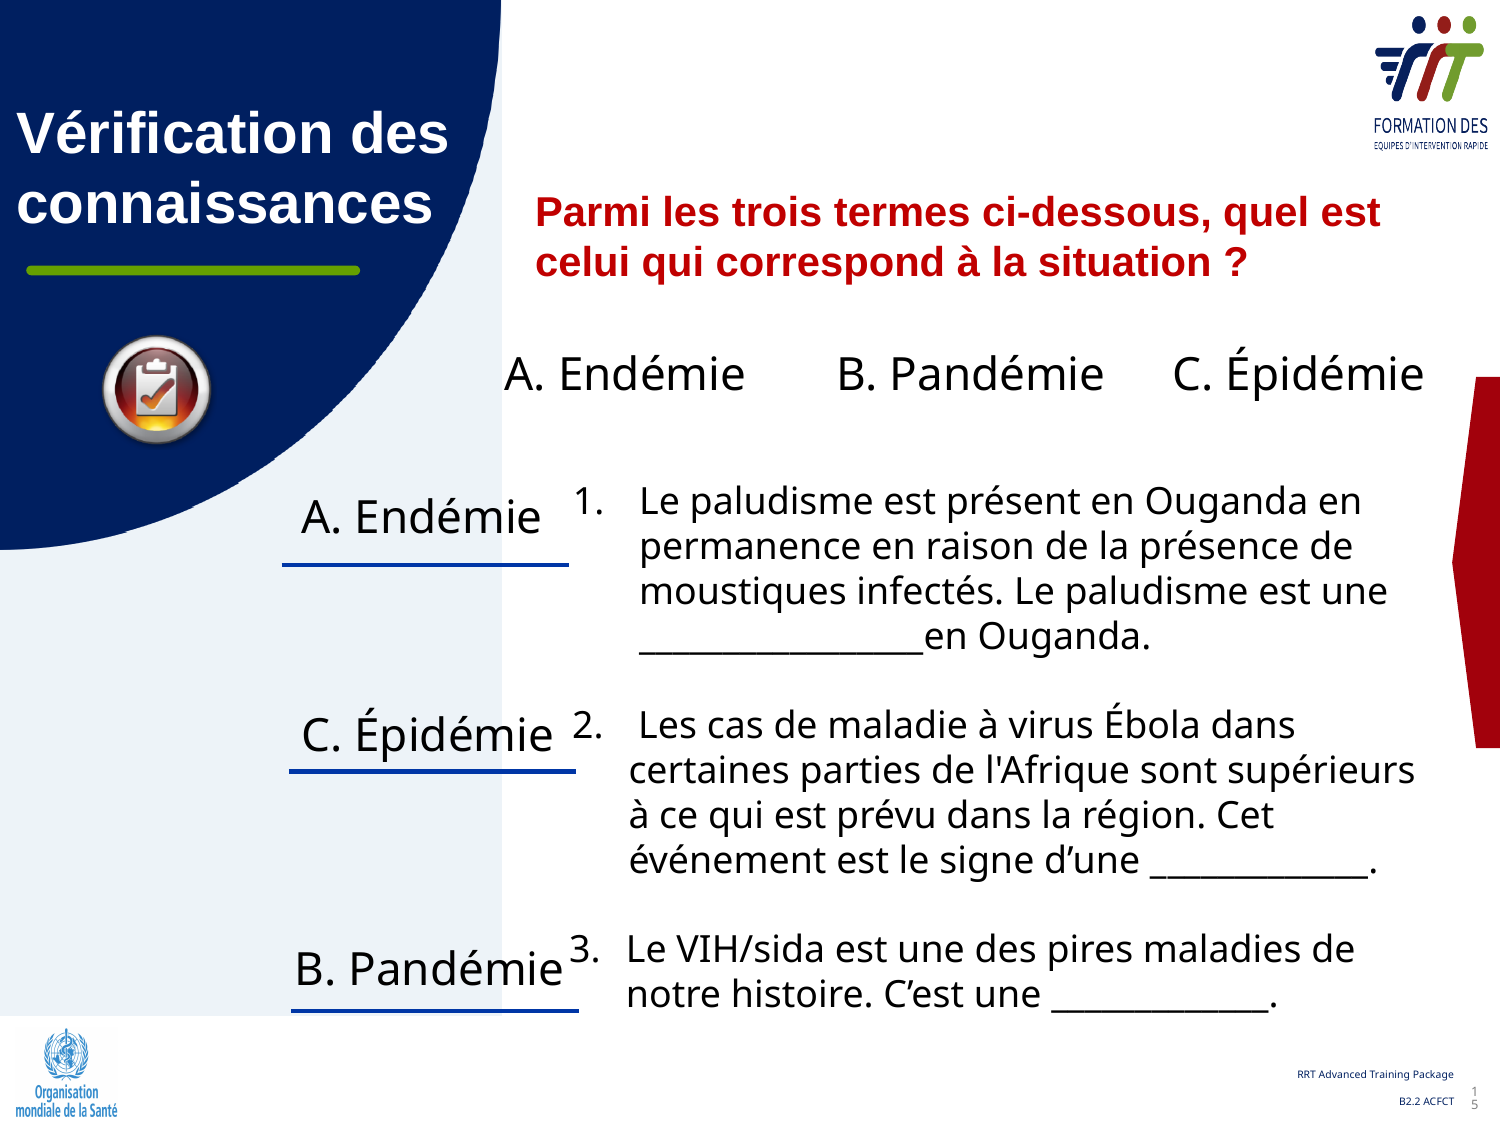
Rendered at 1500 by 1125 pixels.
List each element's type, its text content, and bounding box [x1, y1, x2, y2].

text_box B. Pandémie [280, 932, 590, 1003]
picture [1374, 15, 1488, 151]
text_box Le paludisme est présent en Ouganda en permanence en raison de la présence de moustiques infectés. Le paludisme est une _________________en Ouganda. [558, 469, 1458, 664]
text_box Parmi les trois termes ci-dessous, quel est celui qui correspond à la situation ? [520, 177, 1495, 292]
picture [15, 1027, 118, 1118]
text_box 2. Les cas de maladie à virus Ébola dans certaines parties de l'Afrique sont supérieurs à ce qui est prévu dans la région. Cet événement est le signe d’une _____________. [557, 693, 1457, 889]
text_box Vérification des connaissances [1, 87, 467, 243]
text_box A. Endémie [286, 480, 558, 551]
text_box C. Épidémie [1157, 337, 1481, 408]
picture [0, 0, 502, 1018]
text_box [26, 265, 361, 276]
text_box 3. Le VIH/sida est une des pires maladies de notre histoire. C’est une _____________. [554, 917, 1457, 1022]
text_box A. Endémie [489, 337, 804, 407]
text_box C. Épidémie [286, 697, 557, 768]
text_box B. Pandémie [821, 337, 1151, 407]
